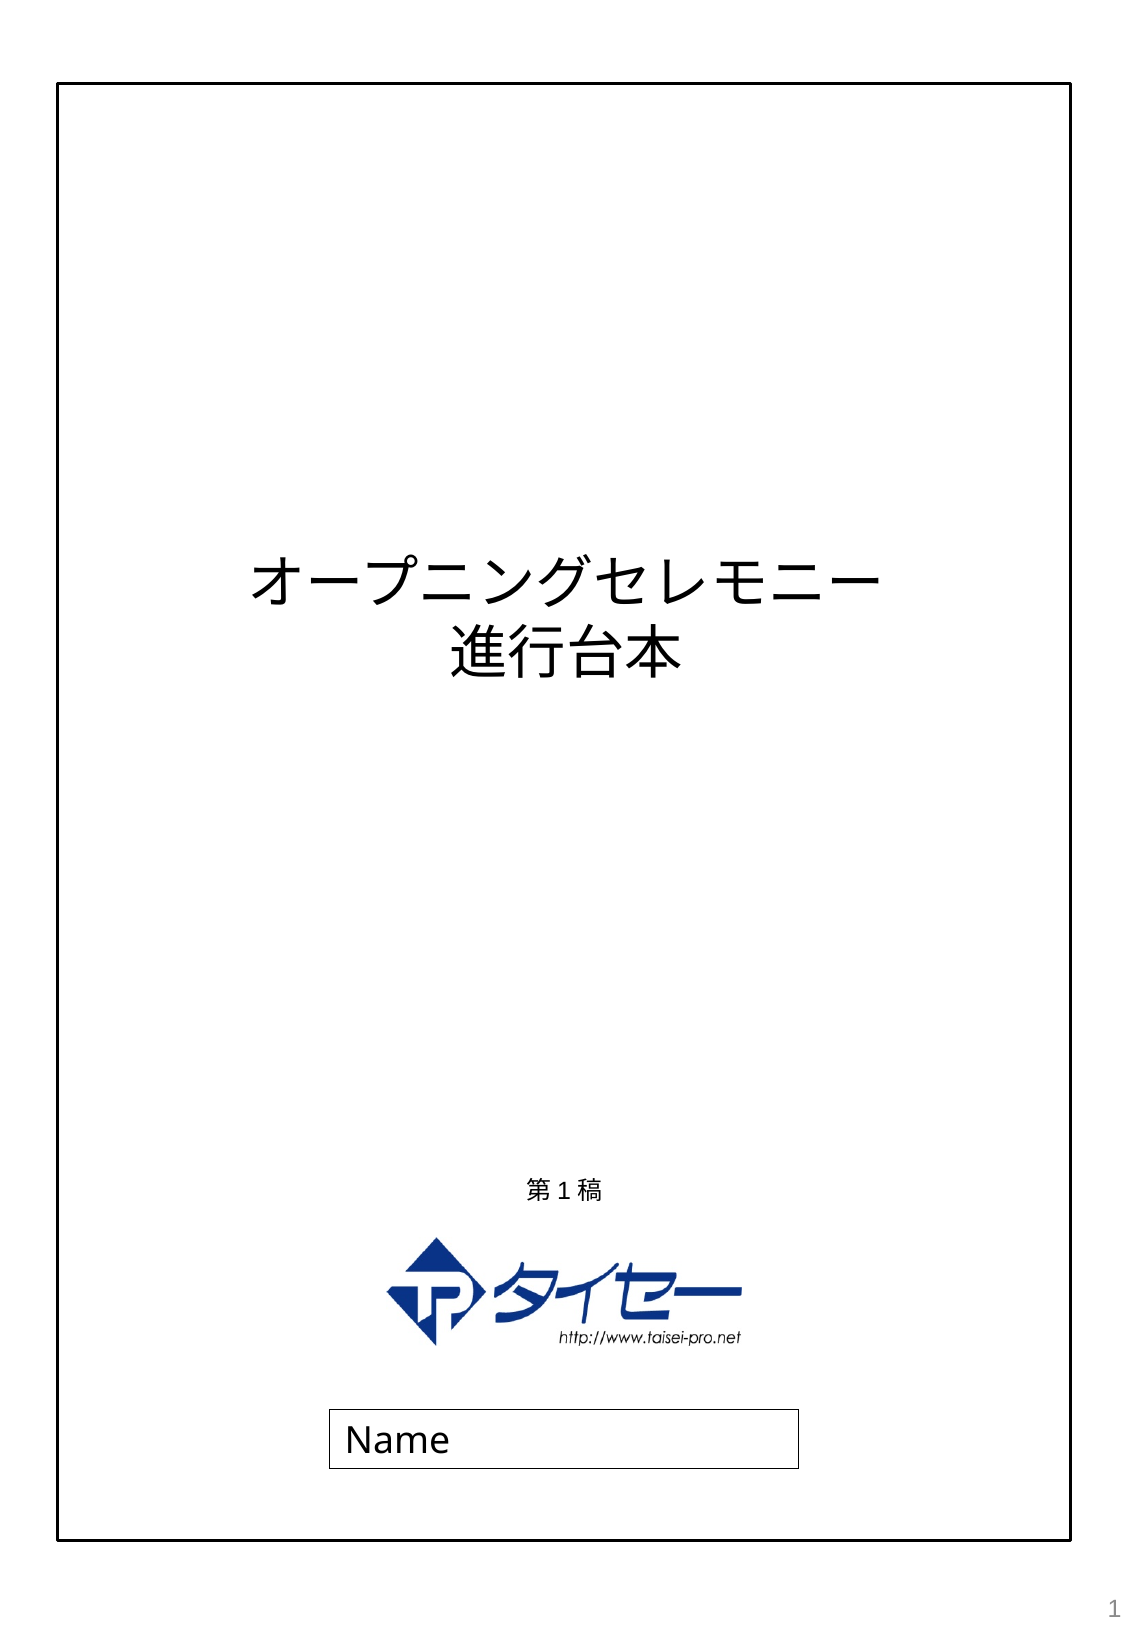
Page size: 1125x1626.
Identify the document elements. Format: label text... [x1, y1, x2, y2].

text_box 第1稿 [487, 1166, 641, 1212]
picture [386, 1237, 742, 1346]
text_box オープニングセレモニー 進行台本 [184, 537, 949, 693]
slide_number 1 [874, 1563, 1125, 1625]
list [57, 83, 1071, 1541]
text_box Name [329, 1409, 799, 1469]
